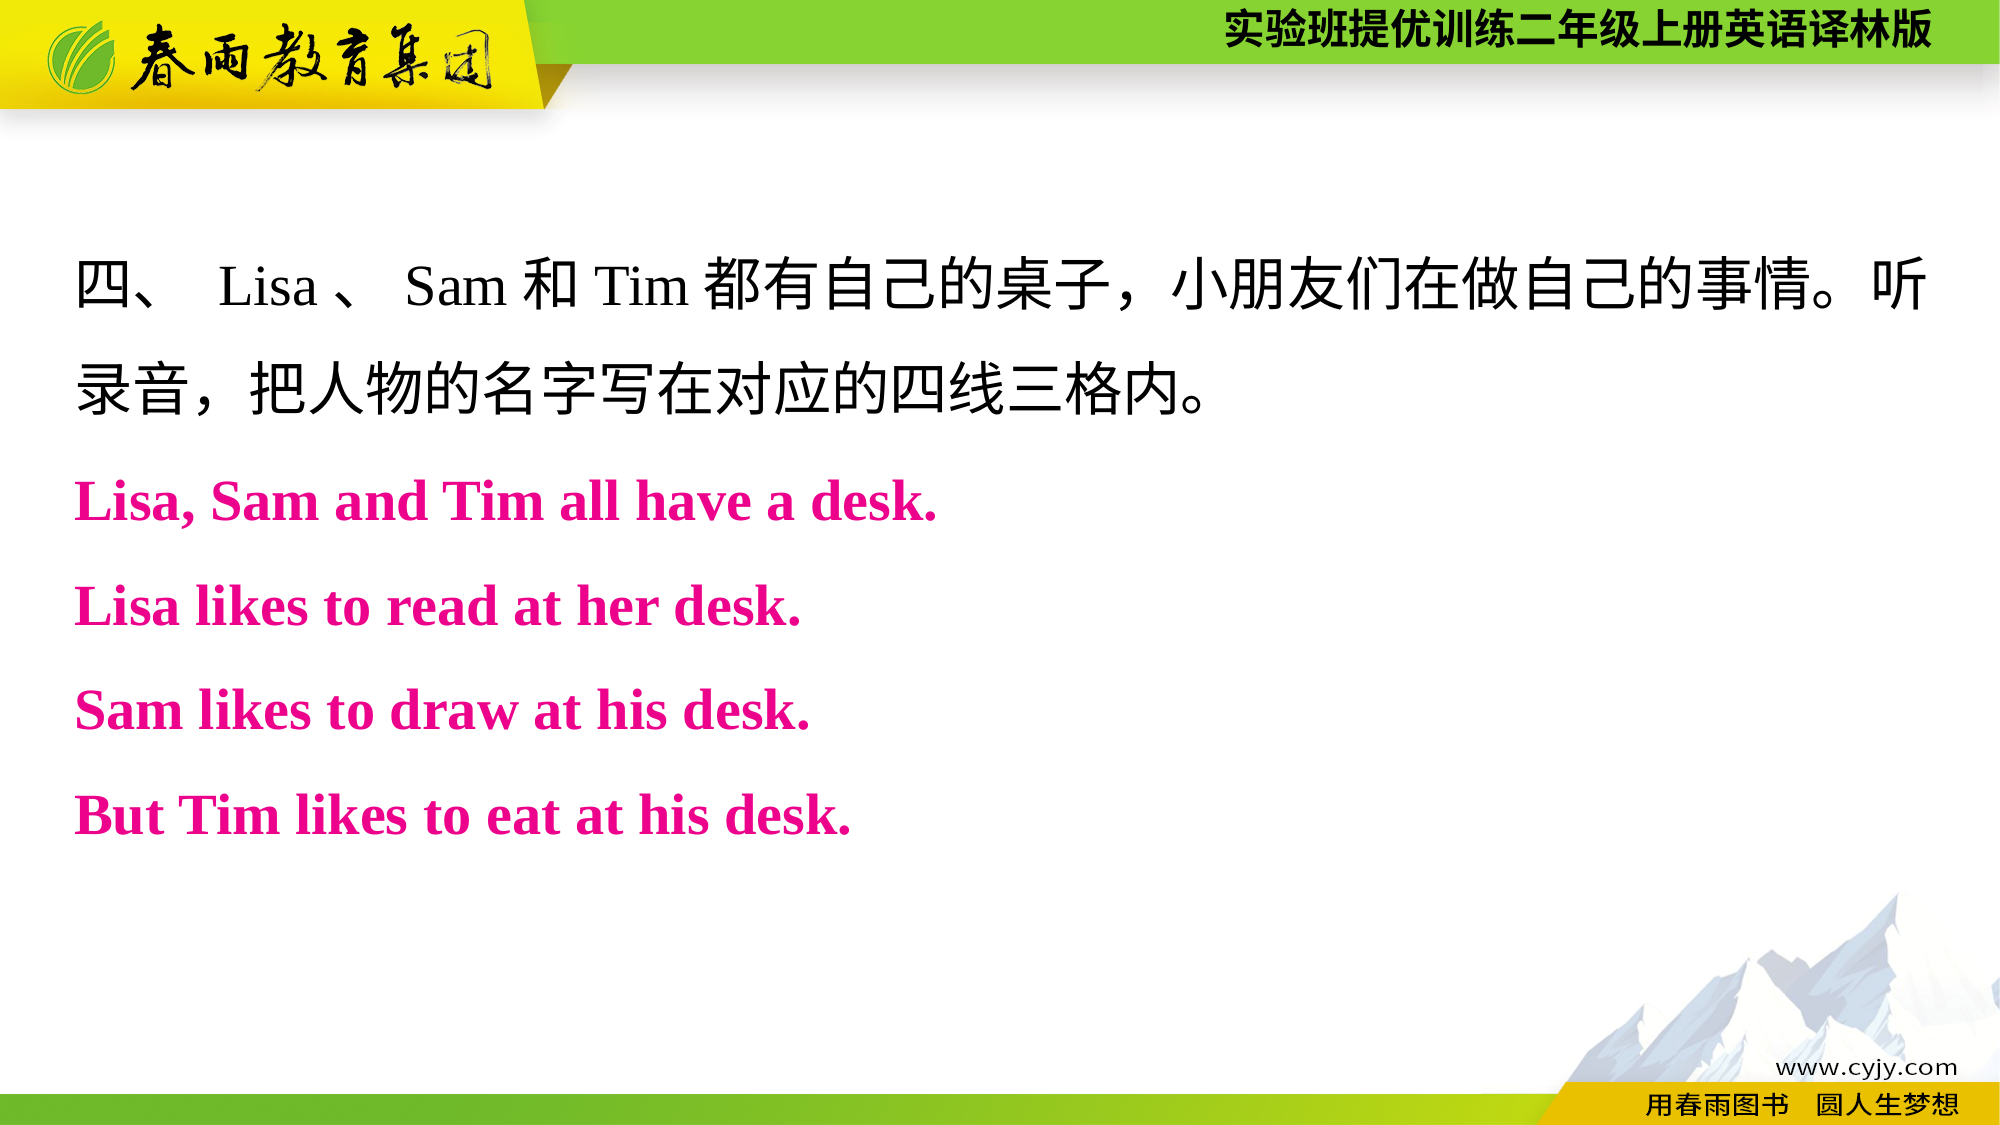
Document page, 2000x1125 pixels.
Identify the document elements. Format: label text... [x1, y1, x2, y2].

text_box Lisa, Sam and Tim all have a desk. Lisa likes to read at her desk. Sam likes to draw at his desk. But Tim likes to eat at his desk. [59, 419, 1944, 855]
list 四、 Lisa、Sam和Tim都有自己的桌子，小朋友们在做自己的事情。听录音，把人物的名字写在对应的四线三格内。 [59, 205, 1944, 419]
picture [0, 0, 2000, 1125]
